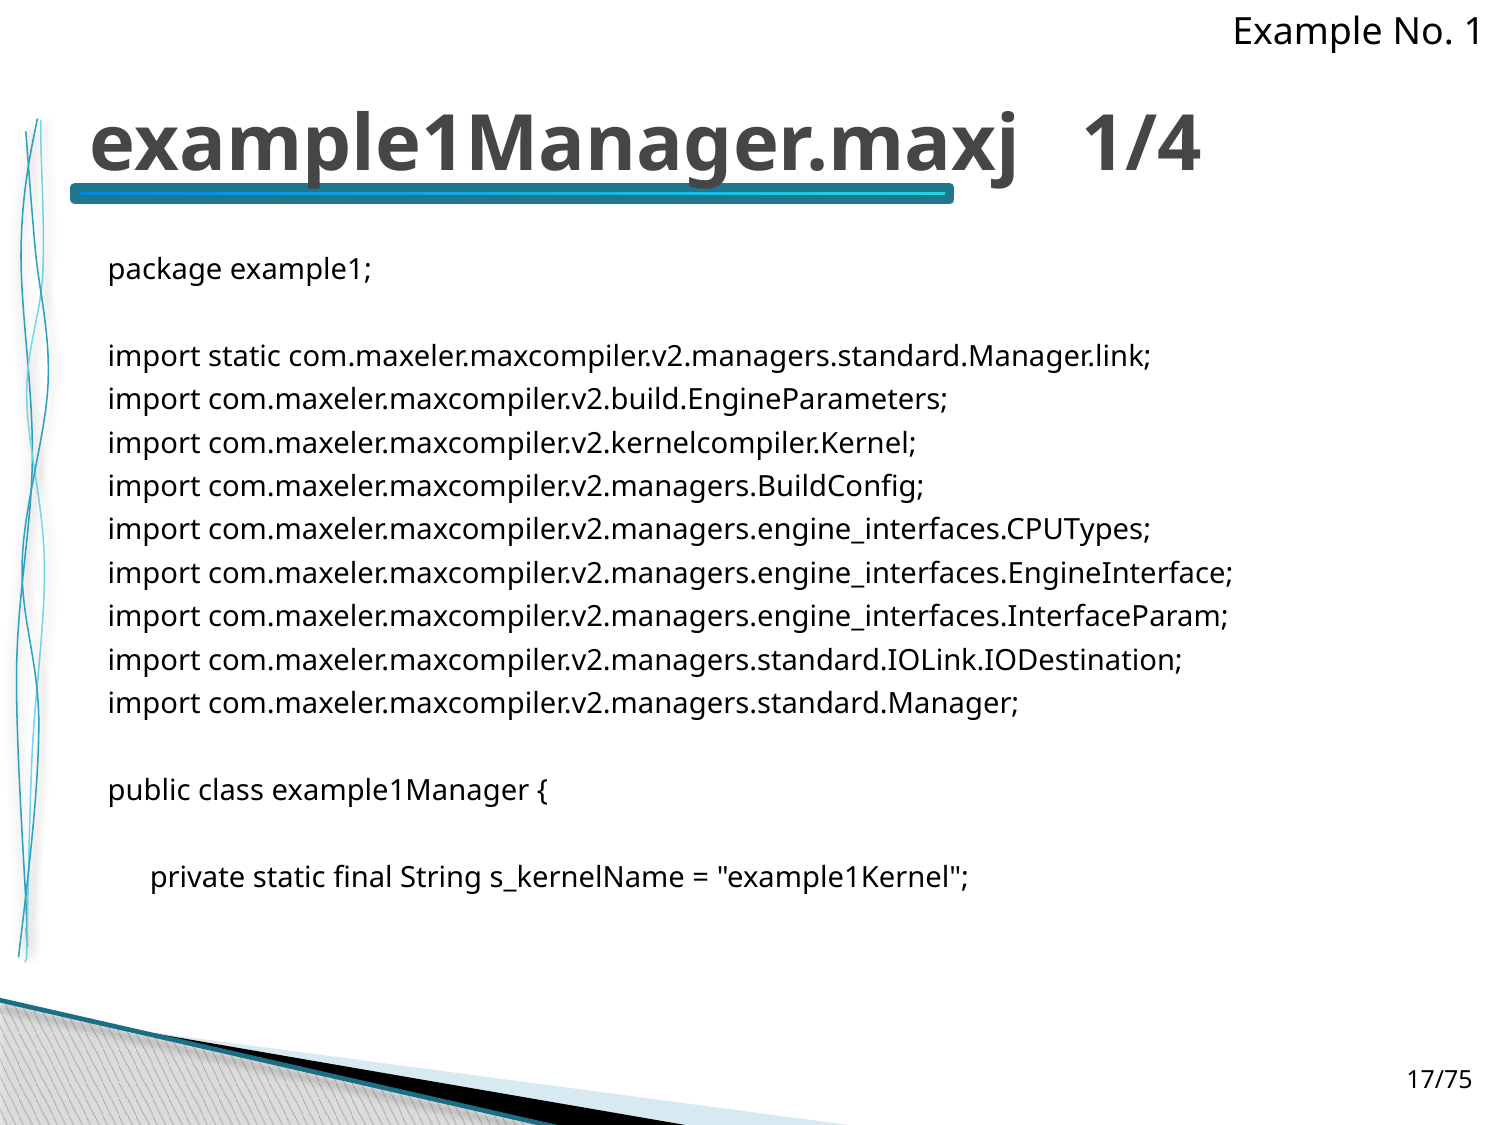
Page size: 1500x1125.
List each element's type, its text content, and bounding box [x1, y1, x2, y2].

title example1Manager.maxj 1/4 [75, 45, 1425, 233]
list Example No. 1 [1074, 0, 1500, 63]
list package example1; import static com.maxeler.maxcompiler.v2.managers.standard.Manager.link; import com.maxeler.maxcompiler.v2.build.EngineParameters; import com.maxeler.maxcompiler.v2.kernelcompiler.Kernel; import com.maxeler.maxcompiler.v2.managers.BuildConfig; import com.maxeler.maxcompiler.v2.managers.engine_interfaces.CPUTypes; import com.maxeler.maxcompiler.v2.managers.engine_interfaces.EngineInterface; import com.maxeler.maxcompiler.v2.managers.engine_interfaces.InterfaceParam; import com.maxeler.maxcompiler.v2.managers.standard.IOLink.IODestination; import com.maxeler.maxcompiler.v2.managers.standard.Manager; public class example1Manager { private static final String s_kernelName = "example1Kernel"; [75, 243, 1425, 986]
